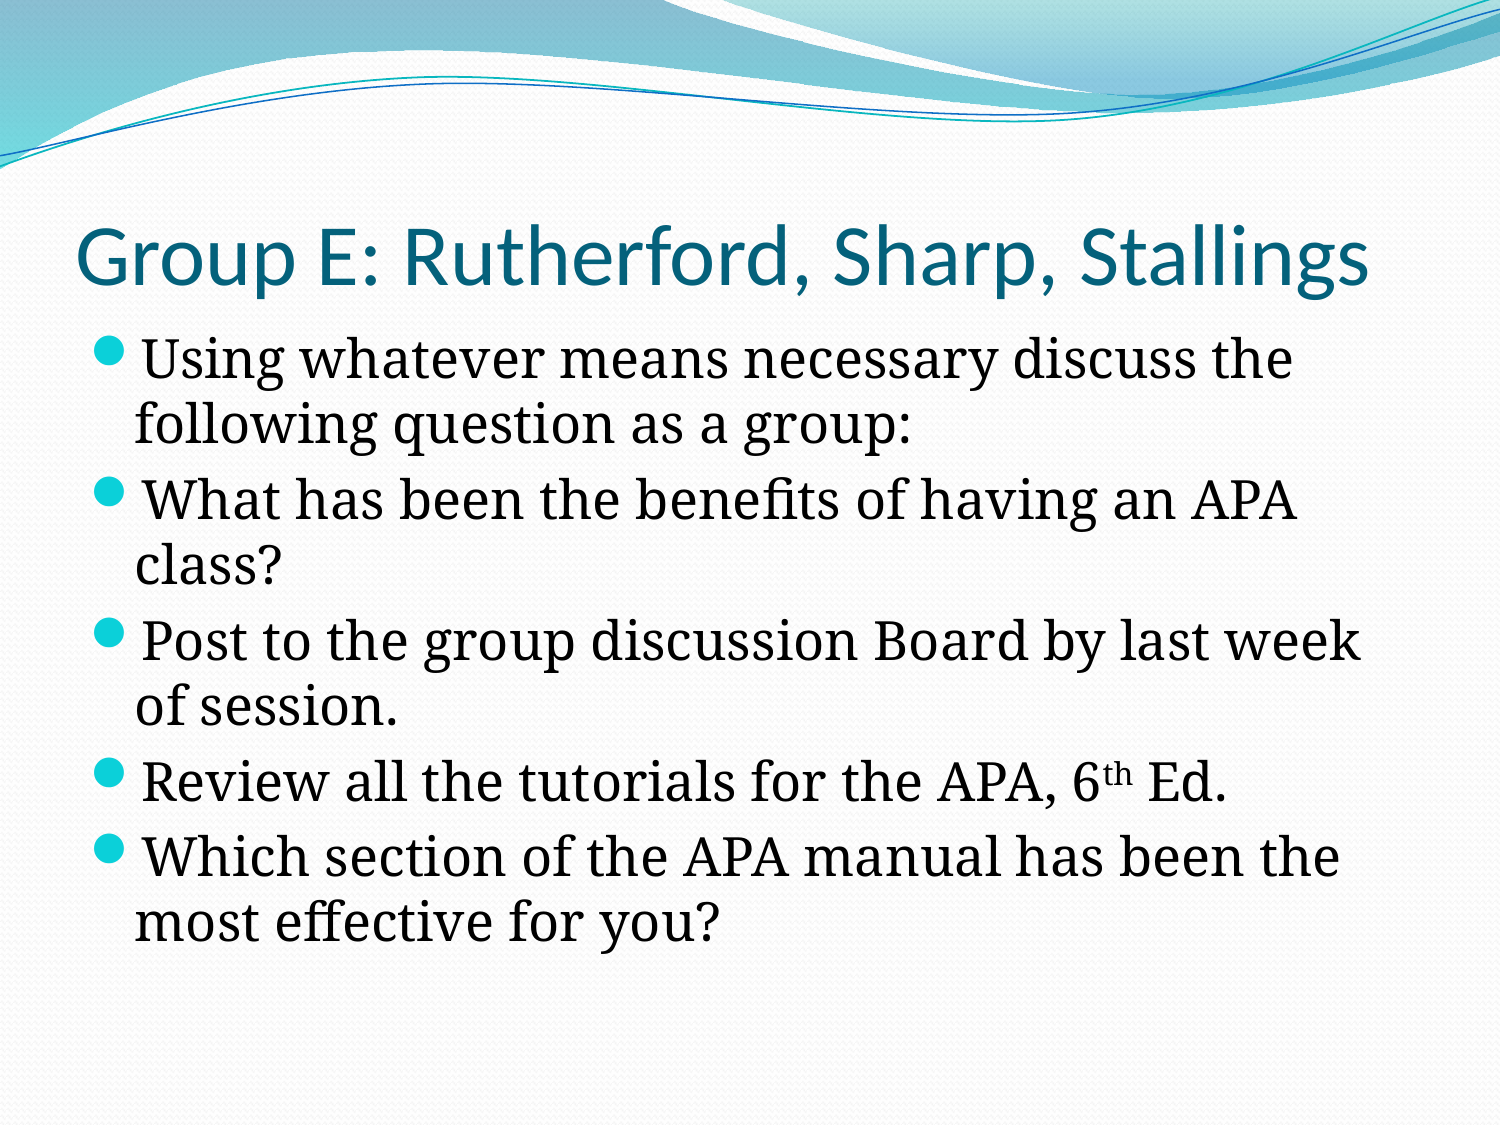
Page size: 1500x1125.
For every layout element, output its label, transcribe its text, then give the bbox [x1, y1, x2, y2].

title Group E: Rutherford, Sharp, Stallings [75, 115, 1425, 303]
list Using whatever means necessary discuss the following question as a group: What has been the benefits of having an APA class? Post to the group discussion Board by last week of session. Review all the tutorials for the APA, 6th Ed. Which section of the APA manual has been the most effective for you? [75, 317, 1425, 1038]
